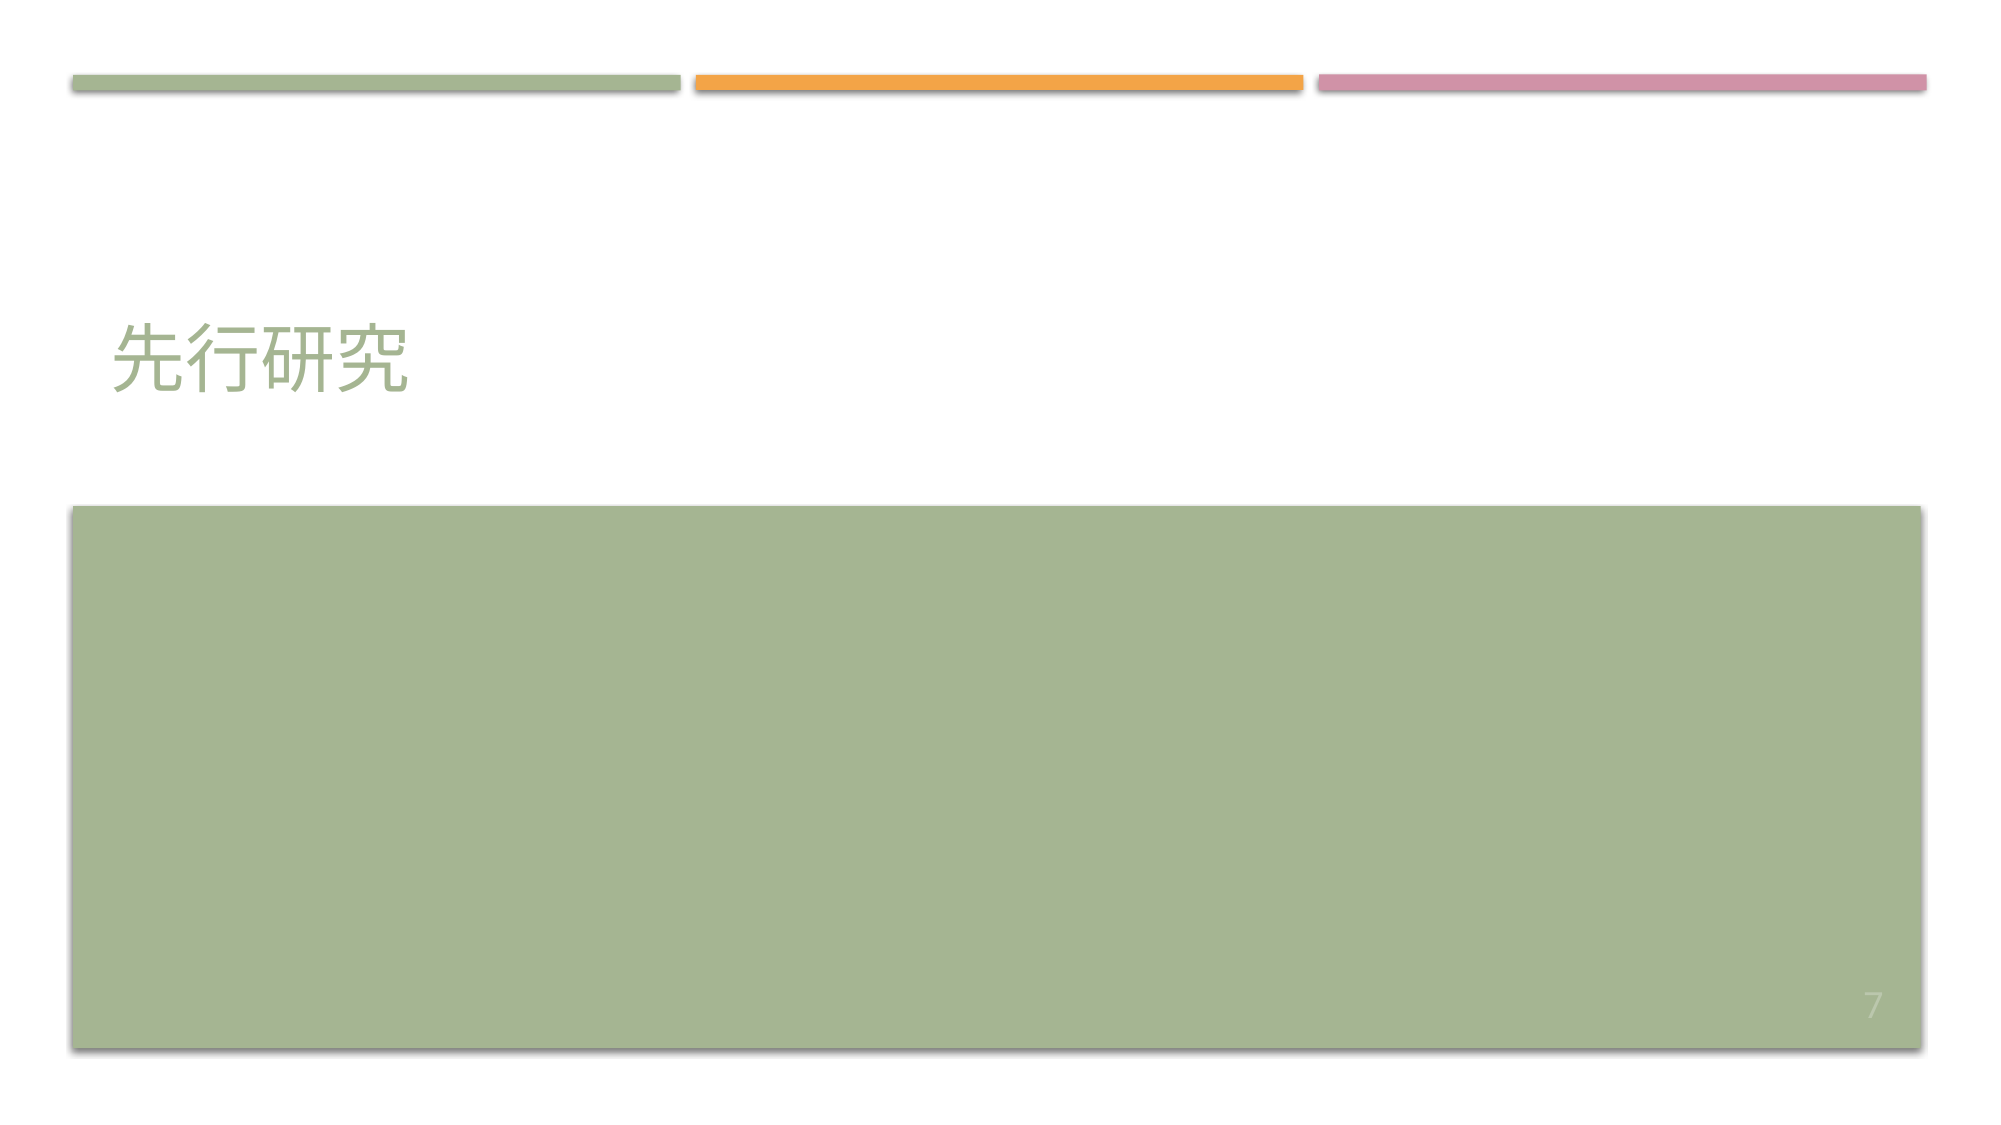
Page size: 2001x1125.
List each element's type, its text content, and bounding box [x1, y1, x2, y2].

slide_number 7 [1732, 977, 1899, 1037]
title 先行研究 [95, 167, 1899, 410]
